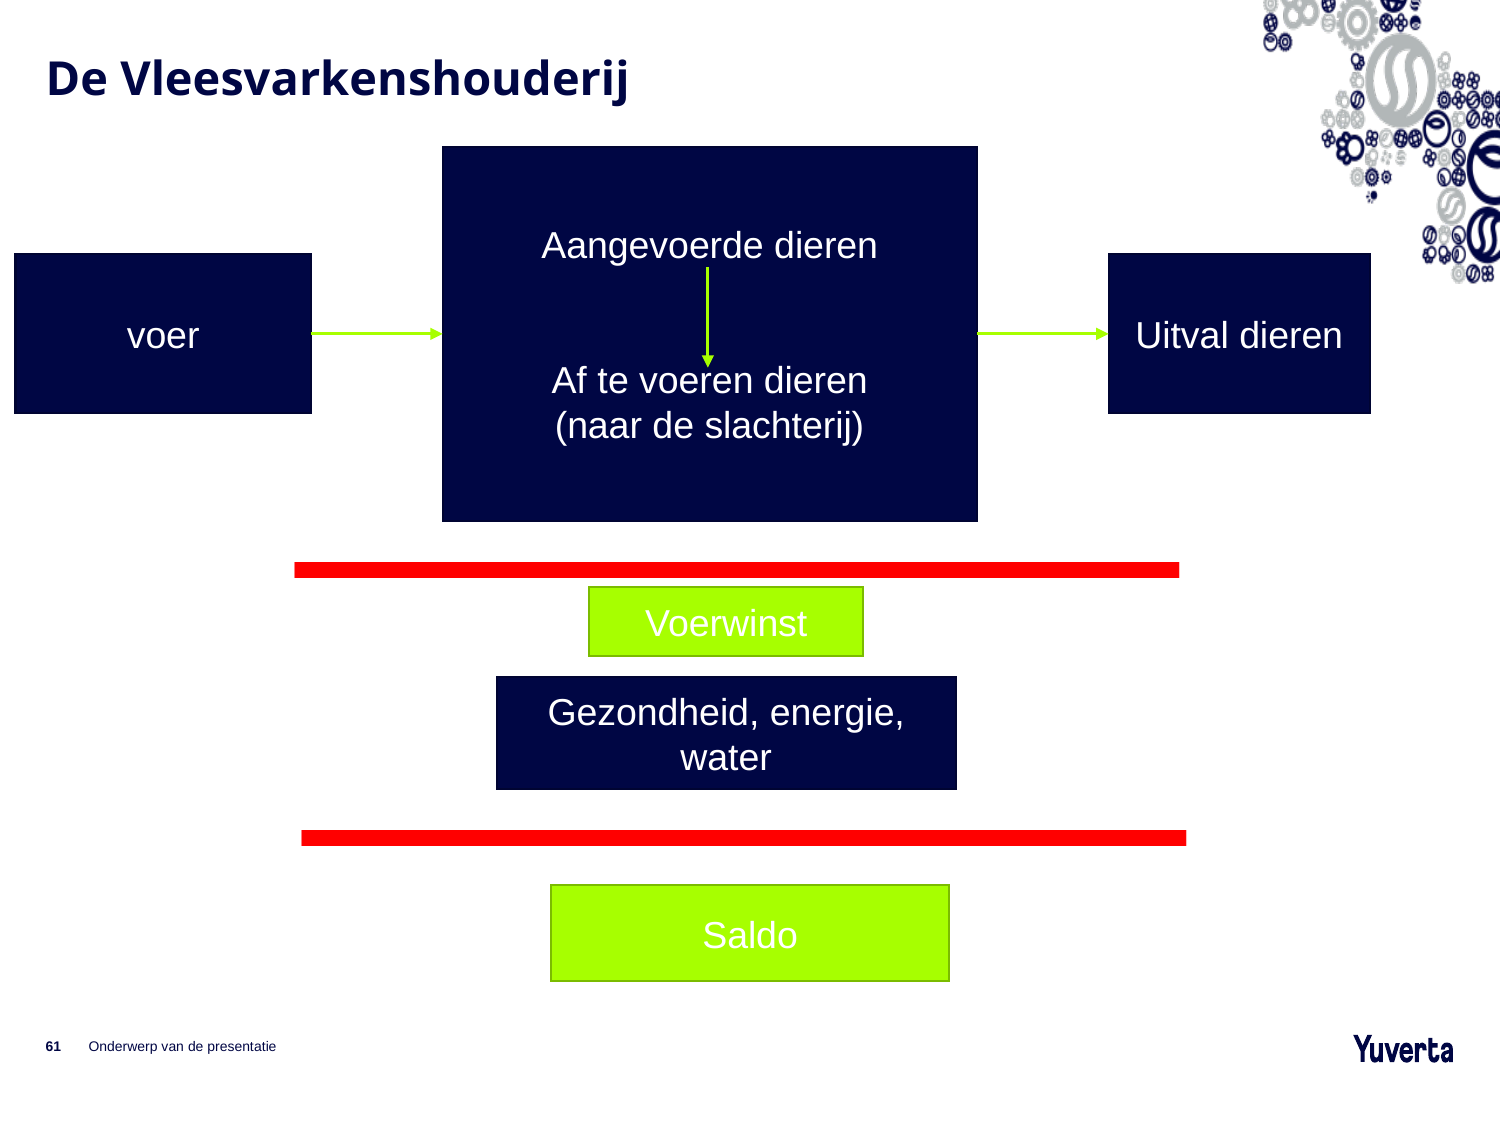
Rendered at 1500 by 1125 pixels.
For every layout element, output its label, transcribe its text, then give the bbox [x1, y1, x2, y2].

text_box Aangevoerde dieren Af te voeren dieren (naar de slachterij) [442, 146, 978, 522]
text_box Uitval dieren [1108, 253, 1371, 414]
slide_number 61 [45, 1037, 85, 1073]
footer Onderwerp van de presentatie [88, 1037, 741, 1073]
title De Vleesvarkenshouderij [45, 48, 1308, 239]
text_box Gezondheid, energie, water [496, 676, 957, 790]
text_box voer [14, 253, 312, 414]
text_box Voerwinst [588, 586, 864, 657]
picture [0, 0, 1500, 1125]
text_box Saldo [550, 884, 950, 982]
